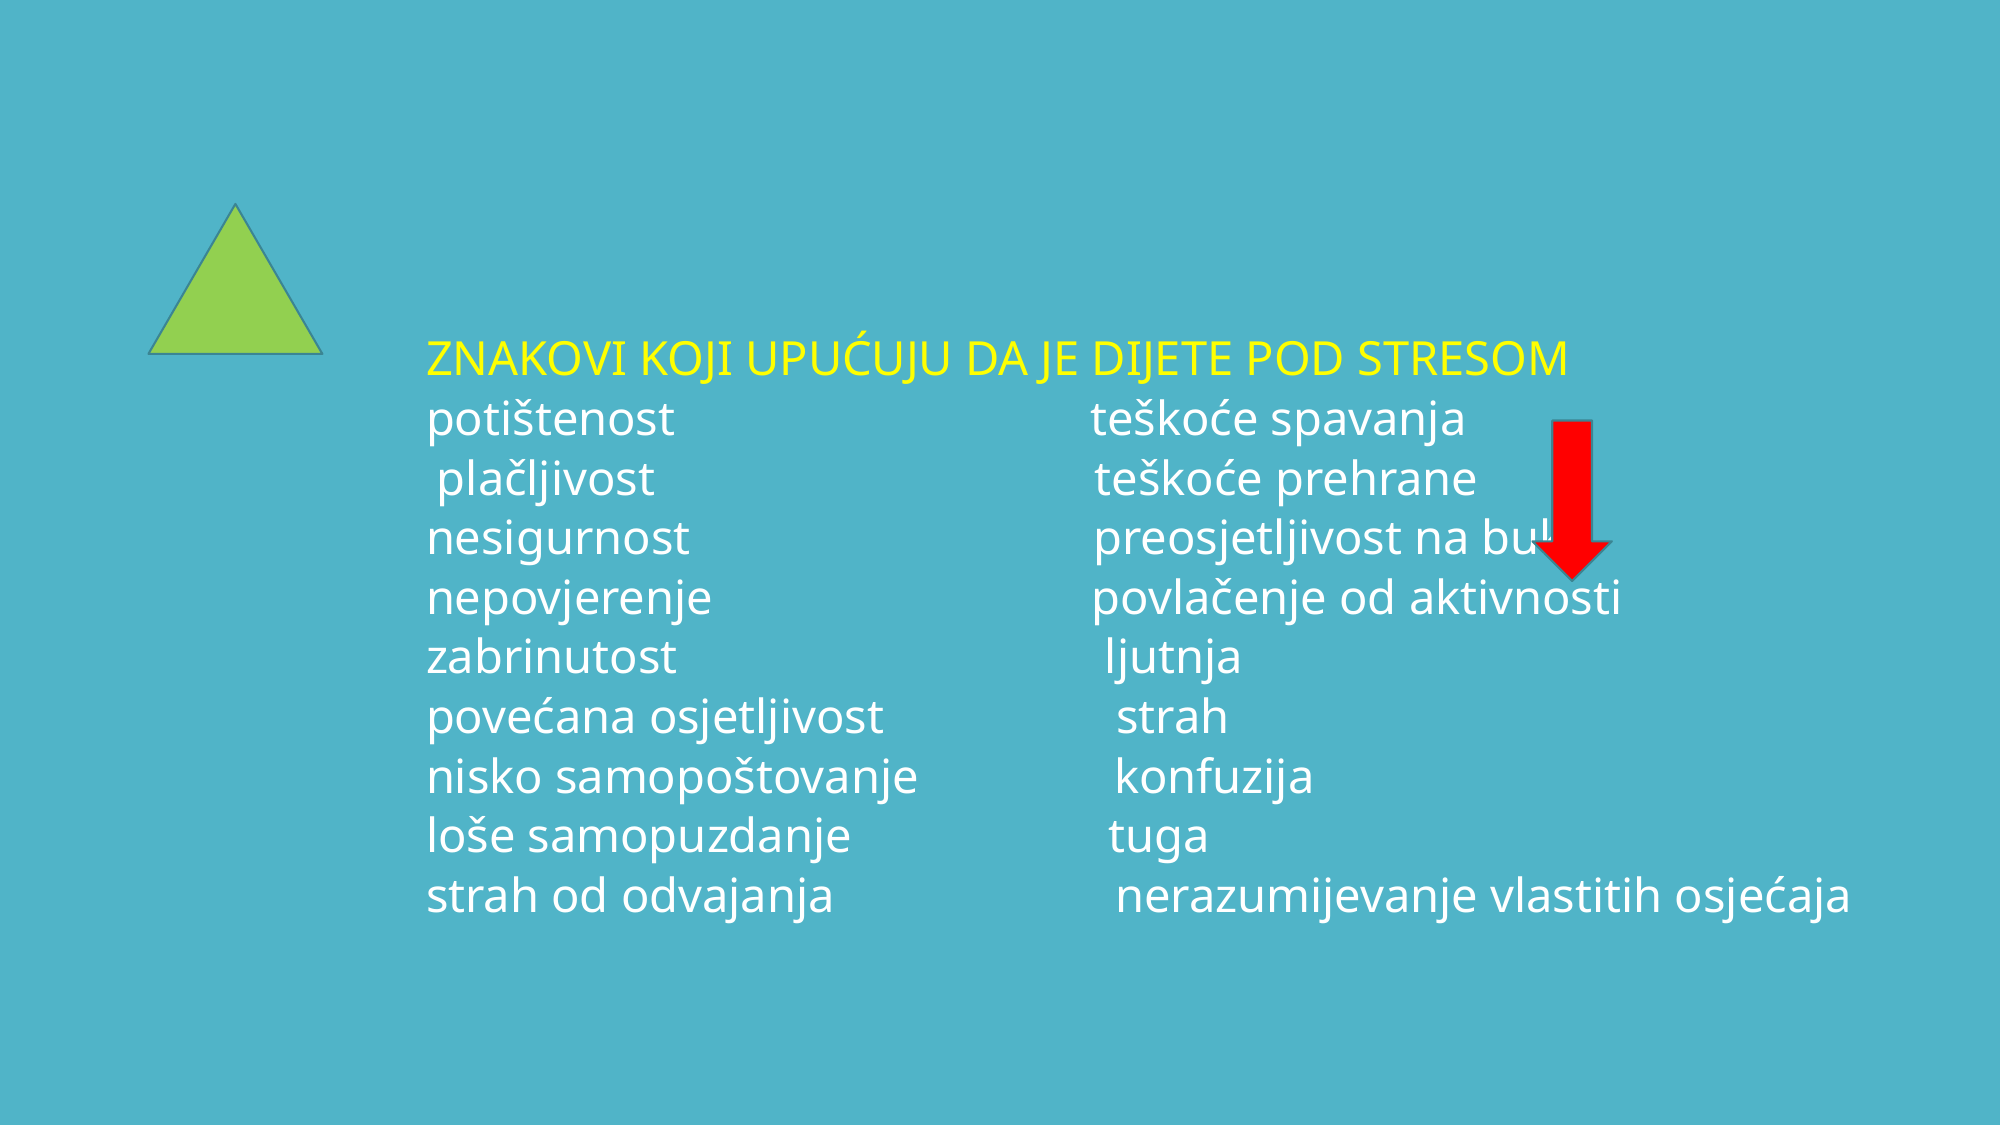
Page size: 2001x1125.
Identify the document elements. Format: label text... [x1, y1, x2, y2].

text_box [147, 202, 324, 355]
text_box [1531, 419, 1613, 582]
list ZNAKOVI KOJI UPUĆUJU DA JE DIJETE POD STRESOM potištenost teškoće spavanja plačljivost teškoće prehrane nesigurnost preosjetljivost na buku nepovjerenje povlačenje od aktivnosti zabrinutost ljutnja povećana osjetljivost strah nisko samopoštovanje konfuzija loše samopuzdanje tuga strah od odvajanja nerazumijevanje vlastitih osjećaja [111, 329, 1876, 948]
